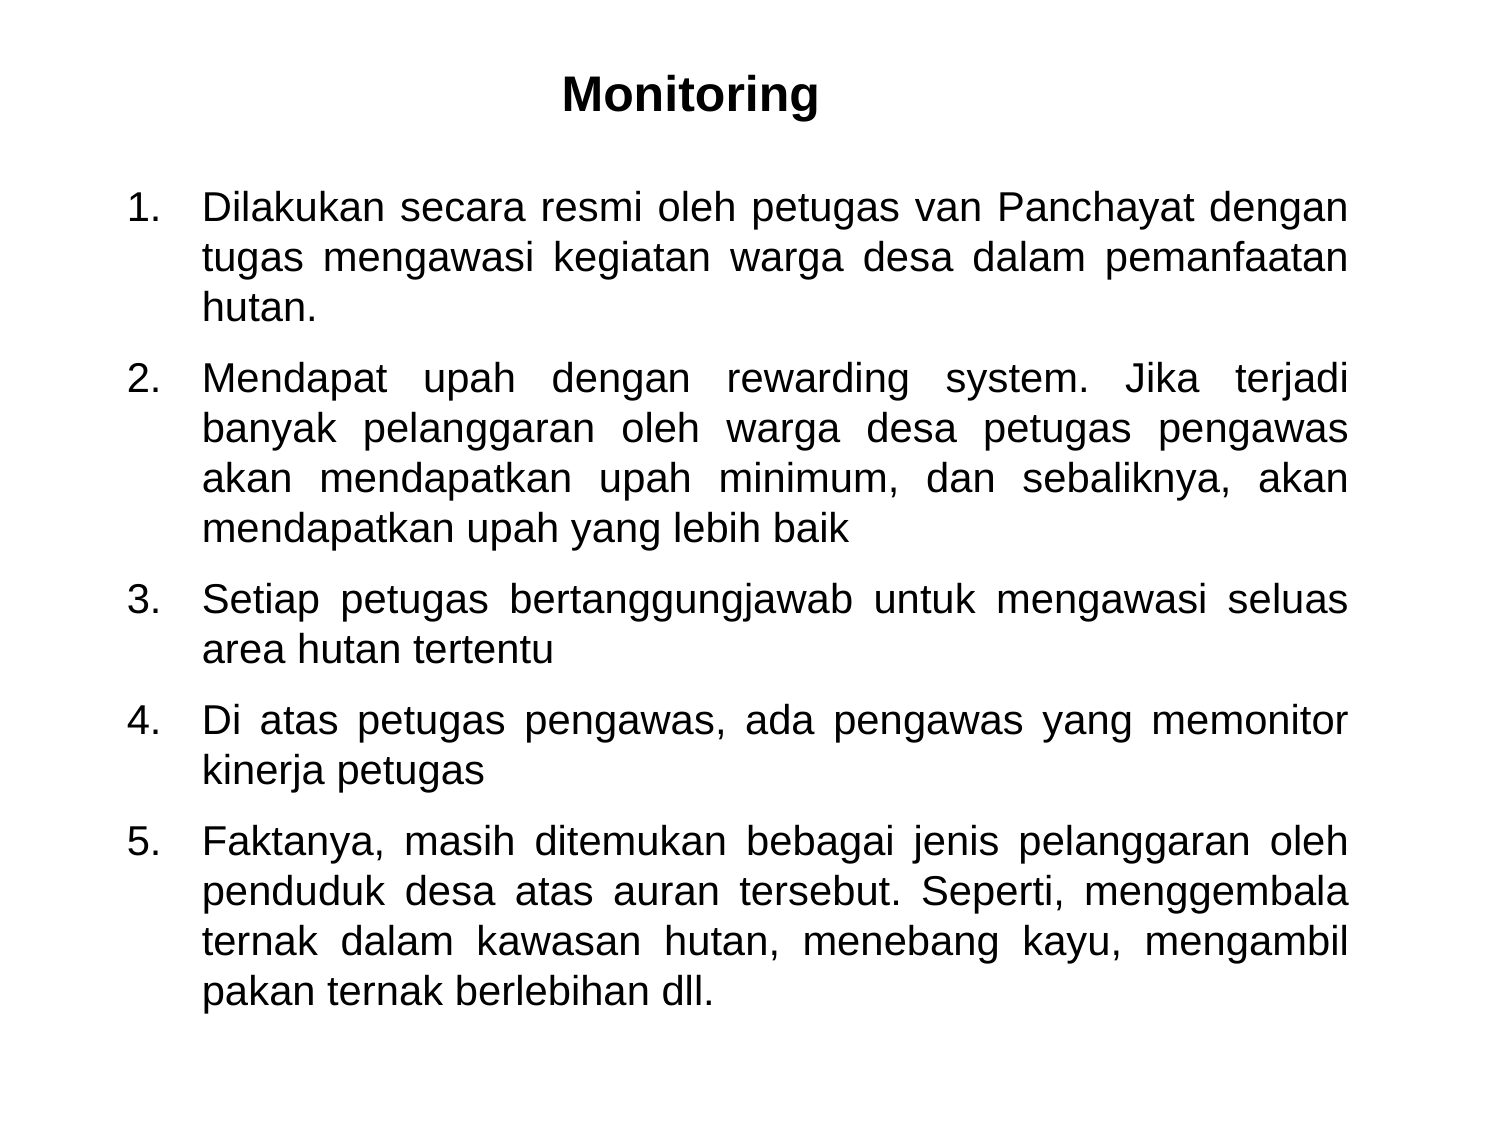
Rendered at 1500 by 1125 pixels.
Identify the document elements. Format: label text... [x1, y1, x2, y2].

text_box Monitoring [513, 54, 869, 130]
text_box Dilakukan secara resmi oleh petugas van Panchayat dengan tugas mengawasi kegiatan warga desa dalam pemanfaatan hutan. Mendapat upah dengan rewarding system. Jika terjadi banyak pelanggaran oleh warga desa petugas pengawas akan mendapatkan upah minimum, dan sebaliknya, akan mendapatkan upah yang lebih baik Setiap petugas bertanggungjawab untuk mengawasi seluas area hutan tertentu Di atas petugas pengawas, ada pengawas yang memonitor kinerja petugas Faktanya, masih ditemukan bebagai jenis pelanggaran oleh penduduk desa atas auran tersebut. Seperti, menggembala ternak dalam kawasan hutan, menebang kayu, mengambil pakan ternak berlebihan dll. [112, 172, 1365, 1022]
